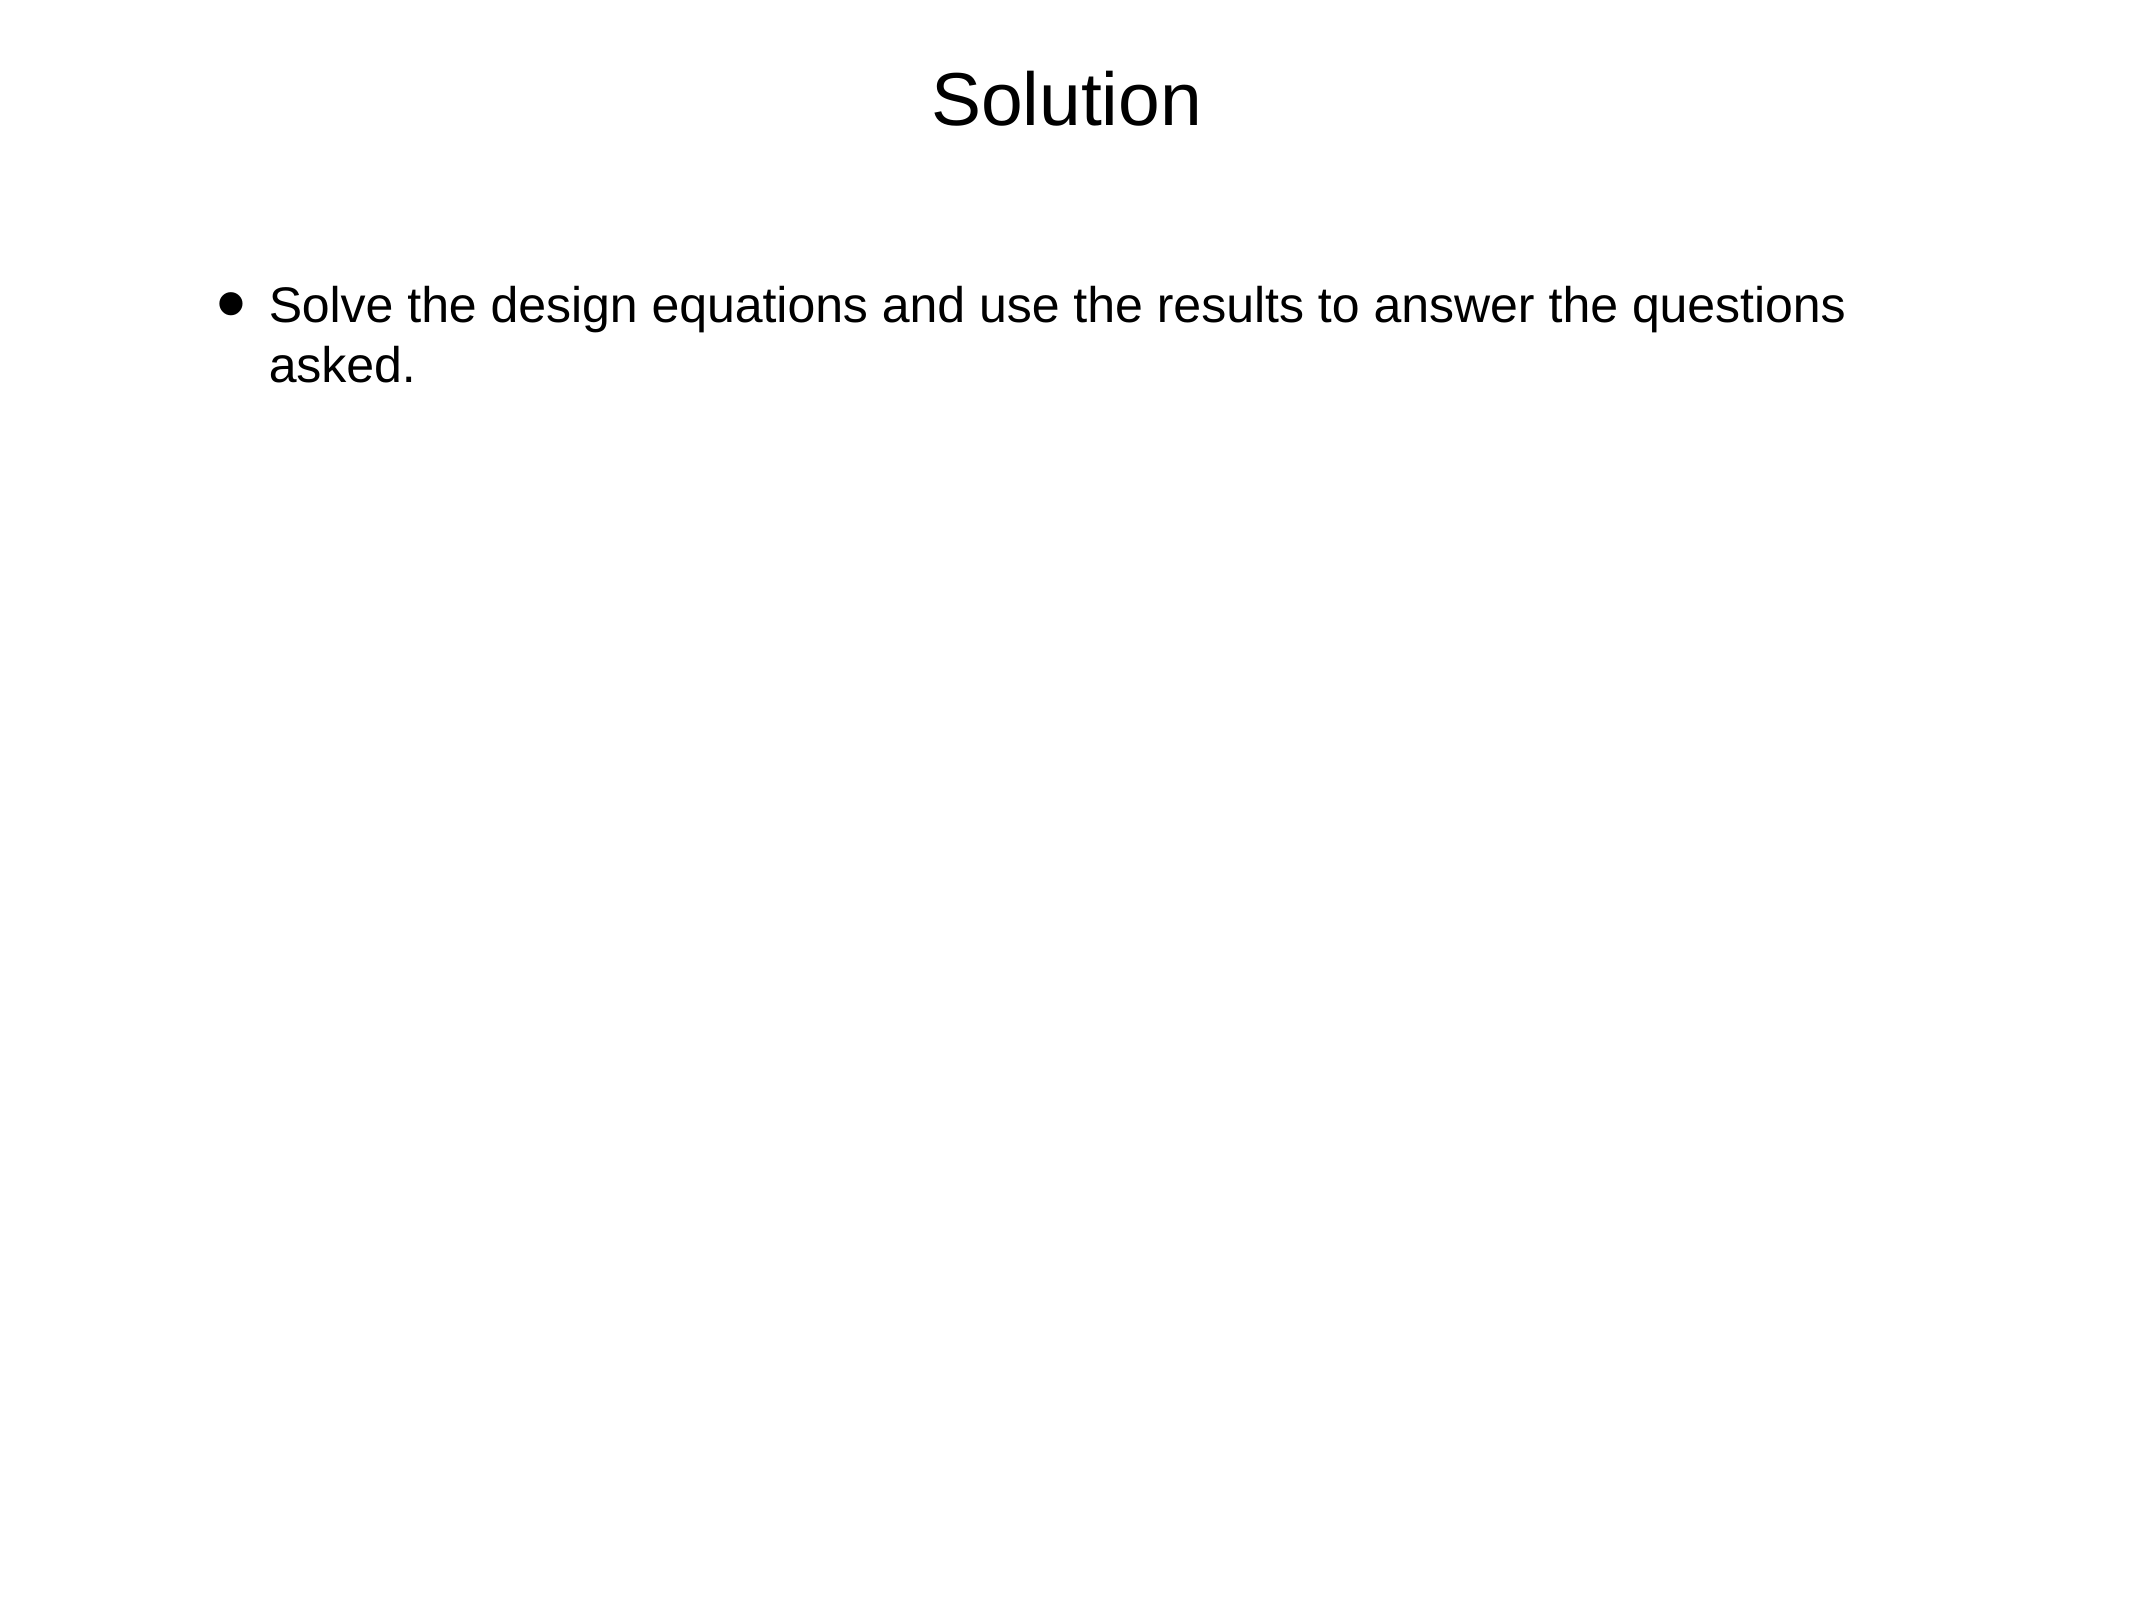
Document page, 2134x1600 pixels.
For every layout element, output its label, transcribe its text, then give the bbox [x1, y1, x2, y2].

title Solution [208, 41, 1925, 250]
list Solve the design equations and use the results to answer the questions asked. [208, 264, 1925, 1463]
